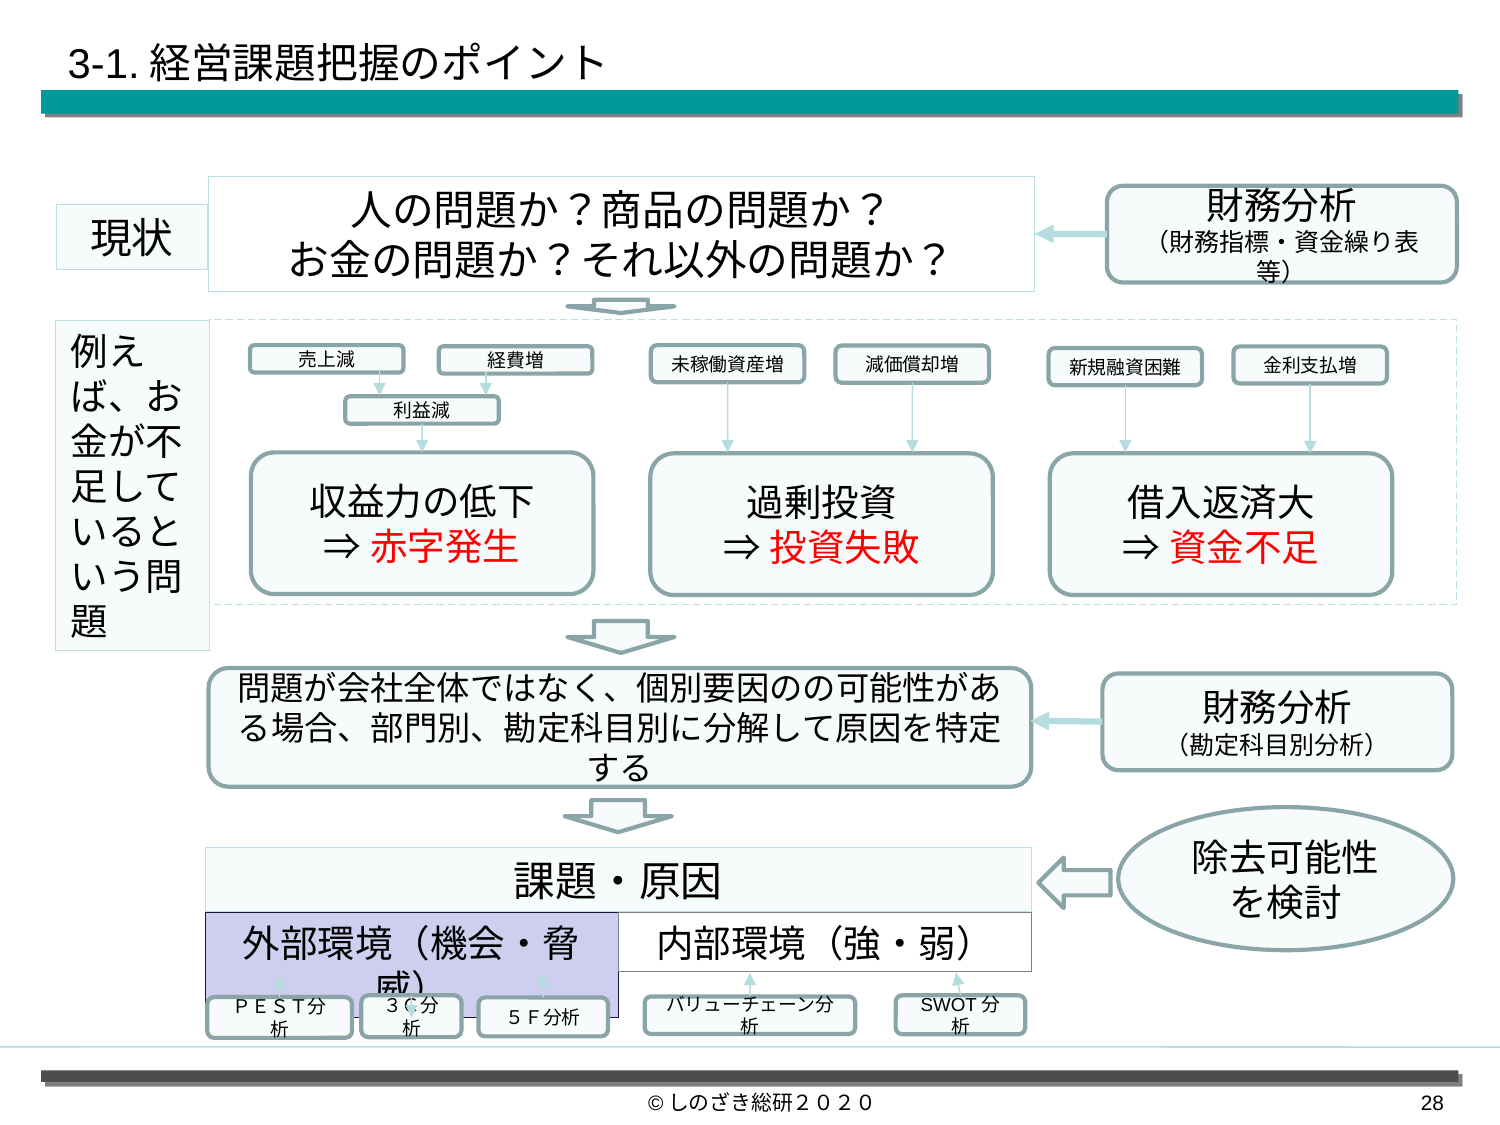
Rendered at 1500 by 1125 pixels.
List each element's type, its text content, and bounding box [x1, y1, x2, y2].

slide_number 27 [1108, 1082, 1459, 1125]
text_box 現状 [56, 204, 208, 270]
text_box [1036, 855, 1113, 910]
footer ©しのざき総研２０２０ [524, 1082, 1000, 1125]
text_box 借入返済大 ⇒資金不足 [1047, 451, 1395, 598]
text_box 減価償却増 [833, 343, 992, 385]
text_box ＰＥＳＴ分析 [205, 994, 355, 1040]
text_box 利益減 [343, 394, 501, 426]
text_box 金利支払増 [1231, 344, 1390, 386]
text_box 外部環境（機会・脅威） [205, 912, 619, 1018]
text_box 財務分析 （財務指標・資金繰り表等） [1104, 183, 1460, 285]
text_box 収益力の低下 ⇒赤字発生 [248, 450, 596, 597]
text_box 除去可能性を検討 [1116, 805, 1456, 953]
text_box 新規融資困難 [1046, 345, 1205, 388]
text_box 問題が会社全体ではなく、個別要因のの可能性がある場合、部門別、勘定科目別に分解して原因を特定する [206, 665, 1034, 789]
text_box SWOT分析 [893, 993, 1028, 1037]
text_box 売上減 [247, 343, 406, 375]
text_box ３Ｃ分析 [359, 993, 464, 1040]
text_box 未稼働資産増 [648, 343, 807, 385]
text_box ５Ｆ分析 [476, 995, 611, 1039]
text_box 過剰投資 ⇒投資失敗 [648, 451, 995, 598]
text_box [565, 618, 677, 655]
text_box 人の問題か？商品の問題か？ お金の問題か？それ以外の問題か？ [208, 176, 1035, 292]
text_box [955, 972, 961, 996]
text_box [565, 297, 677, 316]
text_box 3-1.経営課題把握のポイント [52, 29, 1020, 95]
text_box 課題・原因 [205, 847, 1032, 912]
text_box [209, 319, 1457, 605]
text_box 例えば、お金が不足しているという問題 [55, 320, 210, 651]
text_box 経費増 [436, 344, 595, 376]
text_box バリューチェーン分析 [642, 994, 858, 1037]
text_box 財務分析 （勘定科目別分析） [1100, 671, 1455, 773]
text_box 内部環境（強・弱） [618, 912, 1032, 972]
text_box [562, 798, 675, 835]
